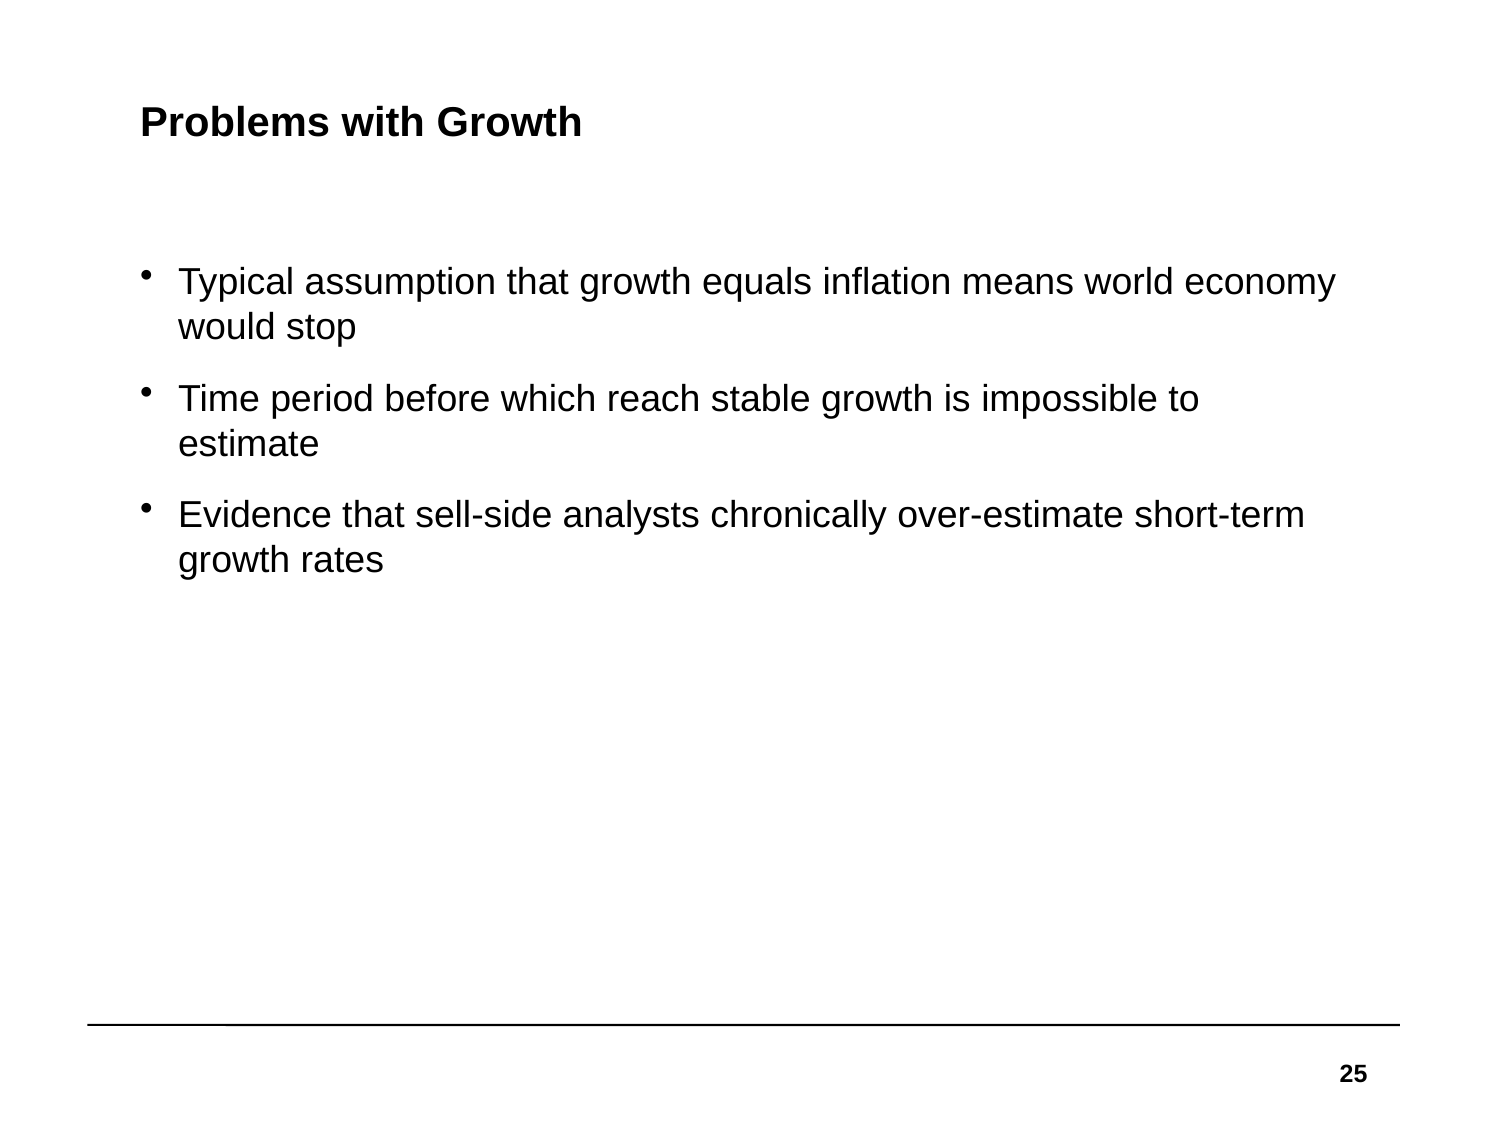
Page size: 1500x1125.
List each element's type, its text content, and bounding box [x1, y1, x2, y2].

list Typical assumption that growth equals inflation means world economy would stop Time period before which reach stable growth is impossible to estimate Evidence that sell-side analysts chronically over-estimate short-term growth rates [125, 249, 1363, 988]
title Problems with Growth [125, 87, 1375, 225]
